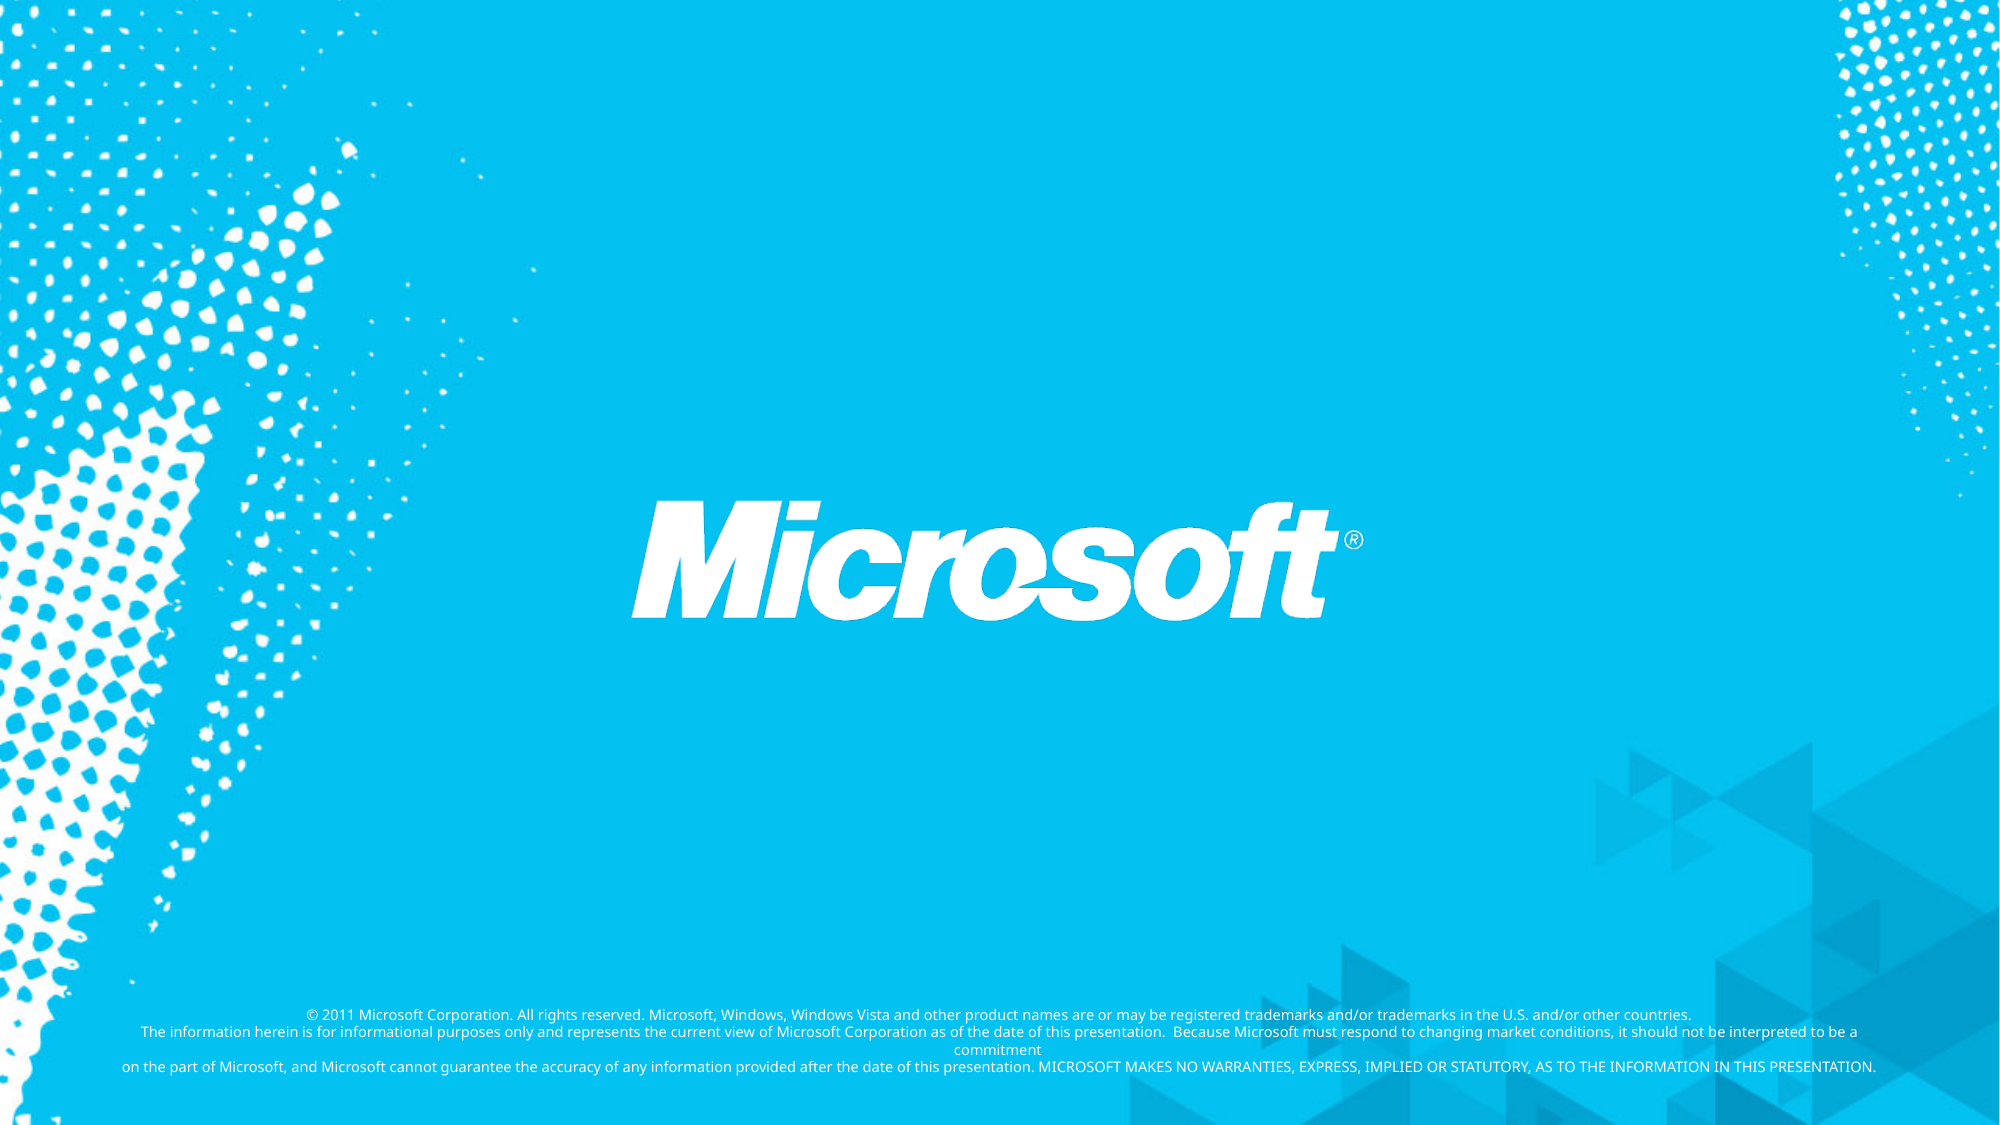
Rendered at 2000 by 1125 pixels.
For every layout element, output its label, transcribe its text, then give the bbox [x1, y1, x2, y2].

picture [63, 327, 72, 340]
picture [1918, 304, 1924, 313]
picture [11, 23, 23, 36]
picture [68, 188, 74, 195]
picture [207, 226, 217, 233]
picture [1978, 64, 1988, 77]
picture [1880, 196, 1893, 208]
picture [1973, 47, 1982, 58]
picture [292, 183, 317, 205]
picture [152, 242, 163, 250]
picture [134, 188, 146, 196]
picture [229, 29, 237, 34]
picture [1929, 100, 1941, 111]
picture [1900, 70, 1910, 82]
picture [214, 251, 236, 271]
picture [422, 404, 428, 412]
picture [140, 291, 162, 312]
picture [1965, 210, 1973, 218]
picture [13, 97, 22, 107]
picture [1948, 154, 1956, 165]
picture [1946, 395, 1954, 403]
picture [83, 27, 94, 34]
picture [366, 531, 374, 540]
picture [1952, 112, 1962, 123]
picture [1964, 329, 1973, 336]
picture [174, 600, 182, 611]
picture [1953, 171, 1961, 183]
picture [138, 259, 146, 267]
picture [1984, 325, 1991, 331]
picture [308, 550, 319, 556]
picture [219, 340, 234, 356]
picture [1868, 37, 1881, 52]
picture [8, 240, 21, 248]
picture [1845, 147, 1855, 158]
picture [225, 227, 244, 243]
picture [0, 4, 5, 19]
picture [275, 183, 282, 190]
picture [289, 419, 304, 440]
picture [1351, 531, 1360, 538]
picture [27, 151, 39, 159]
picture [100, 224, 109, 231]
picture [1988, 221, 1997, 231]
picture [1863, 20, 1877, 34]
picture [148, 919, 158, 933]
picture [1970, 407, 1979, 416]
picture [1853, 227, 1859, 235]
picture [125, 289, 133, 294]
picture [1928, 162, 1939, 171]
picture [168, 840, 179, 849]
picture [404, 460, 411, 467]
picture [1958, 8, 1972, 21]
picture [108, 310, 130, 330]
picture [1954, 52, 1962, 64]
picture [236, 287, 253, 306]
picture [314, 477, 320, 484]
picture [1908, 408, 1919, 416]
picture [1935, 240, 1945, 247]
picture [119, 27, 130, 35]
picture [314, 217, 332, 238]
picture [248, 231, 271, 251]
picture [266, 390, 283, 403]
picture [284, 212, 309, 231]
picture [1971, 288, 1979, 296]
picture [153, 894, 163, 905]
picture [1844, 26, 1858, 39]
picture [238, 690, 248, 698]
picture [340, 142, 358, 159]
picture [1900, 130, 1909, 140]
picture [192, 167, 199, 178]
picture [1920, 200, 1933, 211]
picture [371, 102, 379, 107]
picture [130, 152, 147, 161]
picture [1978, 124, 1986, 134]
picture [80, 60, 93, 71]
picture [230, 617, 249, 631]
picture [155, 100, 164, 105]
picture [64, 44, 74, 53]
picture [276, 547, 283, 554]
picture [171, 225, 182, 232]
picture [182, 847, 196, 862]
picture [330, 603, 340, 610]
picture [288, 303, 307, 320]
picture [113, 402, 129, 421]
picture [163, 865, 177, 880]
picture [271, 269, 287, 284]
picture [318, 49, 324, 56]
picture [29, 221, 37, 230]
picture [365, 565, 372, 572]
picture [24, 327, 37, 341]
picture [115, 239, 127, 250]
picture [29, 257, 37, 267]
picture [278, 239, 297, 259]
picture [1875, 178, 1886, 187]
picture [401, 495, 407, 504]
picture [8, 308, 19, 323]
picture [238, 723, 249, 736]
picture [1976, 302, 1984, 314]
picture [46, 168, 58, 177]
picture [7, 129, 20, 143]
picture [1971, 226, 1979, 236]
picture [149, 384, 165, 402]
picture [1959, 191, 1969, 202]
picture [1957, 312, 1966, 319]
picture [1959, 251, 1967, 260]
picture [1971, 167, 1980, 178]
picture [225, 558, 234, 566]
picture [211, 82, 217, 91]
picture [198, 724, 216, 743]
picture [207, 188, 219, 197]
picture [1965, 28, 1977, 39]
picture [894, 527, 1134, 621]
picture [170, 299, 190, 319]
picture [28, 115, 39, 124]
picture [1886, 94, 1897, 103]
picture [1874, 56, 1888, 71]
picture [152, 264, 168, 284]
picture [1976, 424, 1985, 433]
picture [1862, 202, 1870, 211]
picture [256, 446, 266, 459]
picture [1947, 215, 1957, 225]
picture [1911, 287, 1919, 295]
picture [0, 39, 4, 56]
picture [1977, 246, 1986, 253]
picture [786, 501, 820, 520]
picture [255, 704, 265, 719]
picture [139, 81, 146, 87]
picture [1857, 0, 1871, 14]
picture [1838, 66, 1851, 82]
picture [632, 501, 781, 617]
picture [236, 530, 242, 538]
picture [255, 326, 274, 342]
picture [1989, 162, 2000, 171]
picture [1869, 159, 1877, 169]
picture [328, 492, 340, 503]
picture [79, 275, 90, 288]
picture [308, 165, 318, 178]
picture [310, 619, 322, 631]
picture [1904, 86, 1916, 98]
picture [85, 99, 93, 106]
picture [1916, 244, 1924, 254]
picture [312, 404, 319, 411]
picture [315, 442, 323, 448]
picture [1885, 152, 1895, 166]
picture [170, 259, 183, 267]
picture [257, 601, 267, 610]
picture [7, 165, 21, 179]
picture [1863, 142, 1872, 152]
picture [201, 791, 213, 808]
picture [1983, 204, 1991, 212]
picture [1897, 312, 1907, 320]
picture [200, 830, 210, 843]
picture [1966, 150, 1974, 157]
picture [163, 324, 182, 346]
picture [218, 776, 232, 791]
picture [246, 351, 269, 371]
picture [320, 190, 341, 212]
picture [241, 502, 249, 516]
picture [243, 118, 251, 123]
picture [247, 561, 267, 577]
picture [81, 241, 92, 249]
picture [1850, 103, 1862, 116]
picture [346, 586, 353, 593]
picture [190, 756, 211, 772]
picture [202, 395, 222, 415]
picture [1843, 207, 1853, 218]
picture [1990, 282, 1997, 288]
picture [1941, 75, 1950, 86]
picture [155, 352, 172, 371]
picture [1884, 213, 1898, 226]
picture [330, 567, 338, 572]
picture [1862, 82, 1874, 93]
picture [1940, 257, 1949, 265]
picture [118, 64, 126, 70]
picture [1919, 3, 1927, 15]
picture [1948, 34, 1959, 46]
picture [246, 12, 252, 19]
picture [1996, 119, 2000, 129]
picture [245, 153, 255, 161]
picture [84, 394, 102, 411]
picture [80, 203, 92, 216]
picture [45, 205, 53, 211]
picture [1851, 165, 1859, 175]
picture [1984, 143, 1994, 153]
picture [1881, 15, 1891, 28]
picture [350, 404, 357, 411]
picture [331, 458, 337, 465]
picture [263, 290, 280, 311]
picture [1930, 222, 1937, 230]
picture [296, 458, 306, 467]
picture [402, 425, 412, 430]
picture [208, 154, 217, 159]
picture [1911, 104, 1920, 118]
picture [439, 389, 447, 396]
picture [0, 395, 11, 413]
picture [188, 334, 210, 353]
picture [313, 512, 322, 520]
picture [1835, 52, 1846, 61]
picture [366, 459, 376, 467]
picture [65, 79, 74, 88]
picture [66, 8, 76, 18]
picture [1850, 44, 1864, 57]
picture [265, 509, 286, 523]
picture [255, 634, 269, 649]
picture [185, 783, 195, 794]
picture [11, 57, 21, 71]
picture [1940, 195, 1949, 208]
picture [45, 62, 59, 70]
picture [1839, 192, 1847, 197]
picture [63, 151, 74, 160]
picture [6, 375, 18, 391]
picture [1880, 135, 1891, 148]
picture [50, 414, 65, 431]
picture [7, 344, 21, 359]
picture [209, 278, 225, 297]
picture [191, 244, 205, 265]
picture [1951, 414, 1959, 422]
picture [1942, 137, 1949, 146]
picture [273, 690, 284, 699]
picture [164, 901, 171, 912]
picture [1899, 251, 1906, 262]
picture [197, 306, 217, 324]
picture [1936, 0, 1947, 8]
picture [1954, 231, 1961, 242]
picture [276, 618, 284, 627]
picture [1891, 232, 1902, 246]
picture [272, 651, 285, 663]
picture [100, 152, 111, 160]
picture [16, 437, 30, 448]
picture [255, 743, 262, 753]
picture [117, 165, 128, 179]
picture [255, 531, 270, 548]
picture [204, 700, 230, 720]
picture [1941, 317, 1948, 325]
picture [192, 28, 198, 35]
picture [293, 565, 303, 573]
picture [289, 633, 303, 646]
picture [117, 205, 127, 217]
picture [383, 477, 390, 484]
picture [1990, 99, 2000, 111]
picture [1906, 149, 1915, 159]
picture [808, 529, 901, 620]
picture [1984, 83, 1993, 93]
picture [304, 372, 311, 378]
picture [93, 366, 110, 384]
picture [1917, 185, 1924, 194]
picture [44, 445, 57, 454]
picture [280, 453, 291, 466]
picture [372, 29, 379, 36]
picture [225, 314, 244, 333]
picture [329, 531, 340, 539]
text_box © 2011 Microsoft Corporation. All rights reserved. Microsoft, Windows, Windows Vista and other product names are or may be registered trademarks and/or trademarks in the U.S. and/or other countries. The information herein is for informational purposes only and represents the current view of Microsoft Corporation as of the date of this presentation. Because Microsoft must respond to changing market conditions, it should not be interpreted to be a commitment on the part of Microsoft, and Microsoft cannot guarantee the accuracy of any information provided after the date of this presentation. MICROSOFT MAKES NO WARRANTIES, EXPRESS, IMPLIED OR STATUTORY, AS TO THE INFORMATION IN THIS PRESENTATION. [83, 997, 1917, 1083]
picture [77, 422, 94, 443]
picture [259, 415, 274, 431]
picture [1977, 5, 1991, 15]
picture [277, 583, 285, 591]
picture [1887, 34, 1899, 44]
picture [293, 493, 306, 502]
picture [1839, 129, 1850, 139]
picture [1977, 185, 1986, 193]
picture [1910, 226, 1920, 236]
picture [43, 95, 57, 106]
picture [1990, 41, 2000, 51]
picture [1958, 434, 1965, 441]
picture [0, 388, 212, 1125]
picture [166, 627, 174, 641]
picture [1936, 118, 1946, 128]
picture [96, 293, 108, 303]
picture [245, 474, 258, 486]
picture [63, 293, 74, 304]
picture [293, 601, 301, 609]
picture [257, 205, 278, 227]
picture [131, 224, 145, 232]
picture [1996, 59, 2000, 69]
picture [1946, 337, 1953, 343]
picture [1856, 63, 1870, 77]
picture [1924, 143, 1933, 154]
picture [101, 8, 111, 17]
picture [1959, 129, 1968, 141]
picture [1911, 46, 1922, 58]
picture [1943, 17, 1954, 27]
picture [1350, 536, 1356, 544]
picture [1878, 76, 1893, 86]
picture [1922, 263, 1930, 272]
picture [1893, 112, 1902, 122]
picture [1983, 264, 1991, 275]
picture [334, 137, 341, 143]
picture [9, 276, 20, 284]
picture [129, 345, 147, 364]
picture [1948, 94, 1956, 105]
picture [73, 330, 91, 349]
picture [43, 308, 55, 323]
picture [1899, 191, 1908, 198]
picture [297, 275, 314, 293]
picture [59, 387, 73, 402]
picture [218, 739, 233, 756]
picture [1839, 6, 1853, 21]
picture [1966, 89, 1974, 99]
picture [174, 79, 182, 89]
picture [1905, 269, 1913, 278]
picture [1870, 220, 1878, 229]
picture [178, 269, 199, 293]
picture [1906, 208, 1913, 218]
picture [307, 584, 321, 593]
picture [45, 132, 58, 143]
picture [100, 337, 119, 358]
picture [1935, 360, 1942, 367]
picture [51, 1116, 61, 1125]
picture [1994, 239, 2000, 248]
picture [66, 358, 81, 374]
picture [227, 207, 235, 215]
picture [1931, 40, 1941, 52]
picture [211, 46, 218, 52]
picture [215, 670, 230, 686]
picture [1894, 52, 1904, 63]
picture [1925, 20, 1935, 33]
picture [25, 409, 37, 419]
picture [765, 531, 814, 617]
picture [1907, 28, 1917, 39]
picture [1900, 10, 1910, 20]
picture [27, 187, 38, 196]
picture [9, 464, 21, 477]
picture [240, 257, 260, 277]
picture [1869, 99, 1881, 112]
picture [1938, 59, 1946, 69]
picture [281, 333, 299, 347]
picture [303, 247, 324, 267]
picture [276, 363, 290, 377]
picture [98, 257, 109, 271]
picture [1845, 87, 1856, 97]
picture [1935, 178, 1943, 186]
picture [100, 44, 112, 53]
picture [222, 645, 248, 662]
picture [153, 167, 163, 179]
picture [30, 5, 41, 19]
picture [1891, 171, 1902, 181]
picture [1928, 280, 1935, 292]
picture [1925, 82, 1934, 93]
picture [135, 318, 154, 336]
picture [67, 116, 74, 123]
picture [240, 590, 255, 604]
picture [26, 290, 37, 306]
picture [238, 757, 246, 773]
picture [1970, 350, 1983, 354]
picture [1924, 324, 1931, 331]
picture [291, 670, 301, 681]
picture [1982, 20, 1997, 34]
picture [383, 513, 393, 521]
picture [1875, 113, 1886, 129]
picture [117, 133, 128, 144]
picture [121, 371, 138, 391]
picture [1893, 293, 1899, 303]
picture [1911, 164, 1920, 177]
picture [79, 310, 92, 321]
picture [43, 240, 55, 248]
picture [28, 79, 40, 89]
picture [1919, 64, 1928, 75]
picture [63, 255, 74, 270]
picture [25, 364, 35, 373]
picture [1856, 183, 1865, 193]
picture [39, 349, 56, 369]
picture [30, 376, 48, 395]
picture [99, 187, 110, 196]
picture [63, 223, 74, 231]
picture [350, 369, 358, 376]
picture [1833, 171, 1844, 182]
picture [191, 209, 197, 217]
picture [138, 117, 147, 124]
picture [347, 510, 358, 521]
picture [1134, 502, 1339, 621]
picture [1971, 106, 1981, 119]
picture [1918, 125, 1926, 133]
picture [272, 476, 286, 491]
picture [178, 812, 196, 826]
picture [9, 202, 19, 215]
picture [1856, 124, 1868, 134]
picture [154, 63, 165, 71]
picture [264, 170, 271, 181]
picture [1934, 301, 1944, 306]
picture [1874, 0, 1888, 11]
picture [81, 169, 92, 178]
picture [1957, 371, 1964, 381]
picture [43, 274, 54, 286]
picture [1960, 70, 1970, 85]
picture [255, 670, 266, 681]
picture [296, 396, 310, 410]
picture [1946, 275, 1954, 284]
